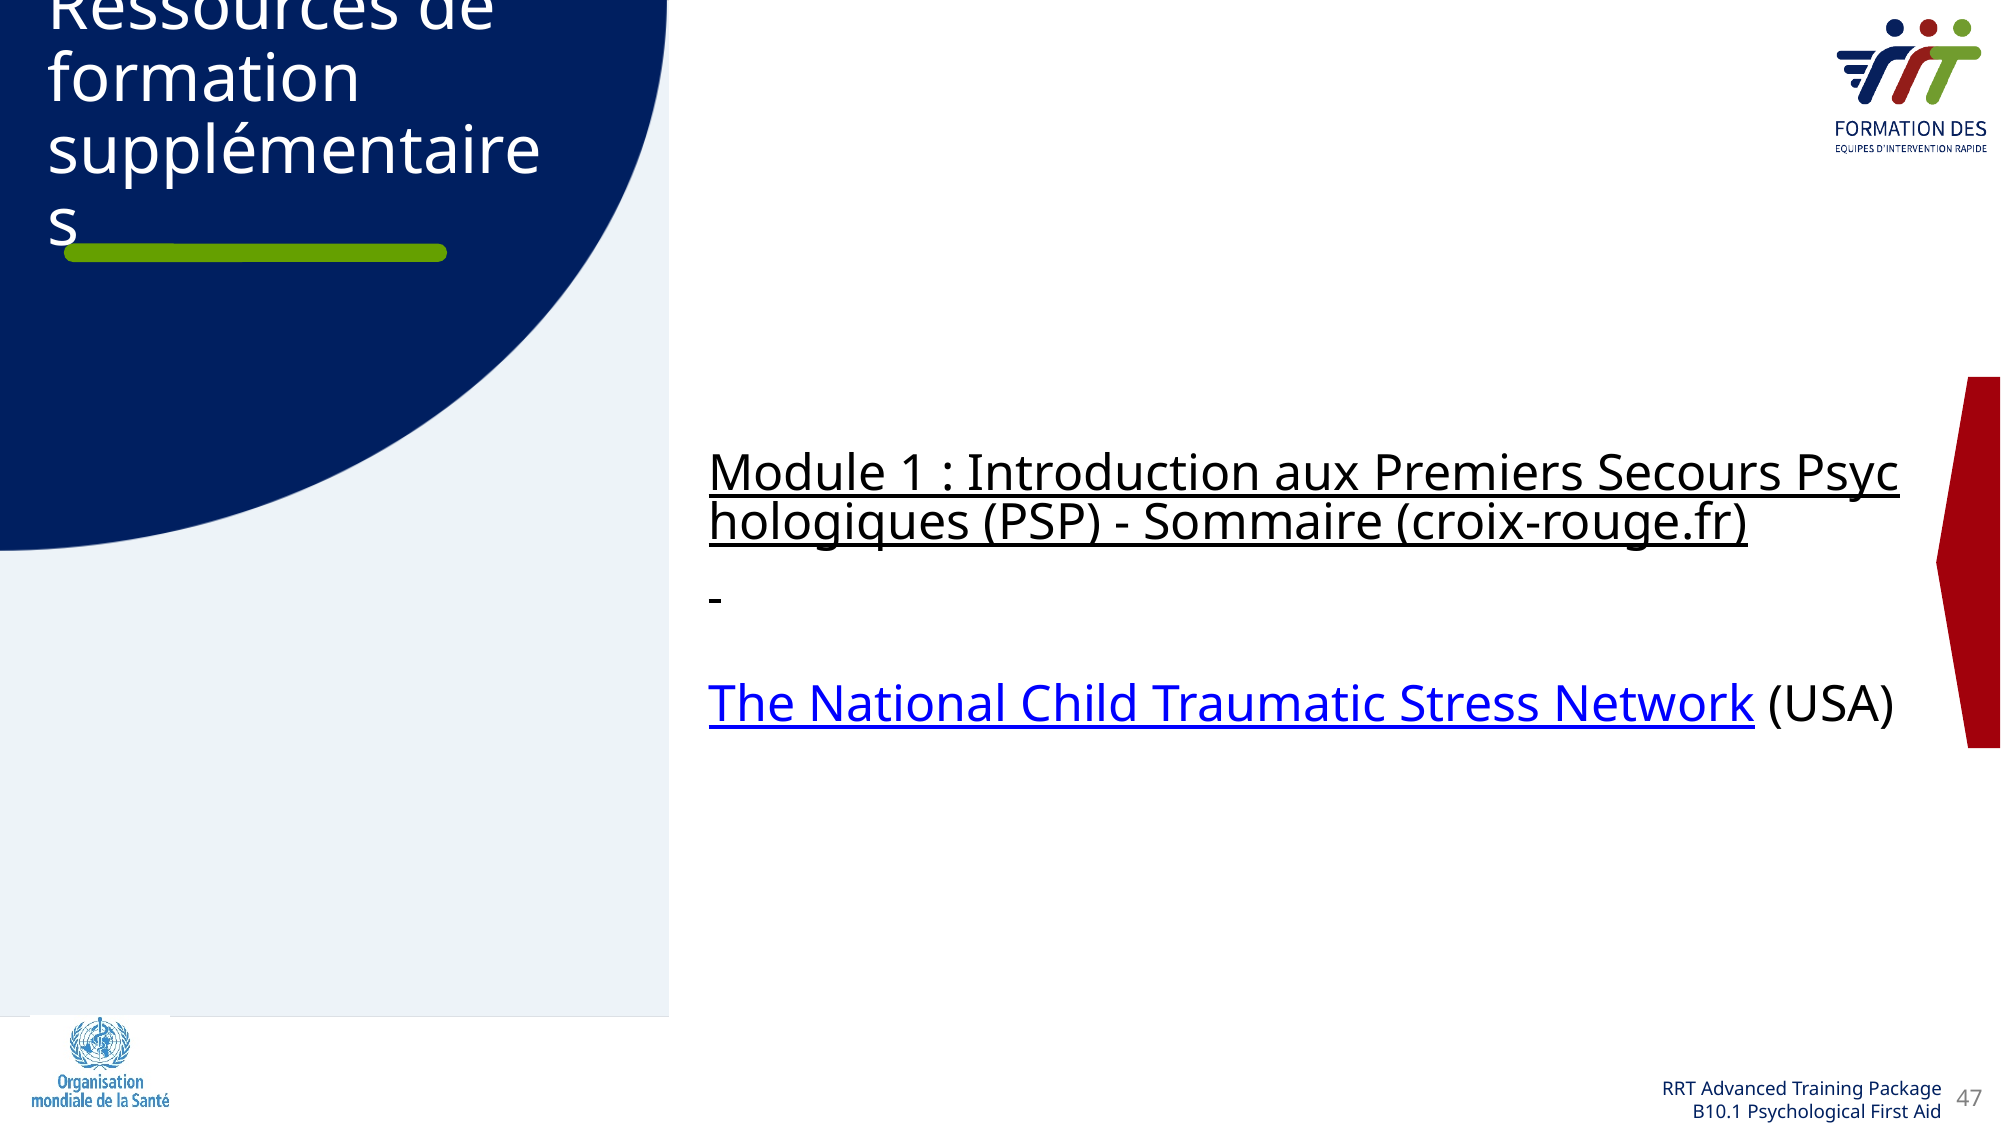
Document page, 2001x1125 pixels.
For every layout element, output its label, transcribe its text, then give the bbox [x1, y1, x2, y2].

list Module 1 : Introduction aux Premiers Secours Psychologiques (PSP) - Sommaire (croix-rouge.fr) The National Child Traumatic Stress Network (USA) [700, 137, 1937, 1049]
picture [1835, 18, 1987, 154]
title Ressources de formation supplémentaires [39, 0, 577, 276]
picture [0, 0, 669, 1108]
